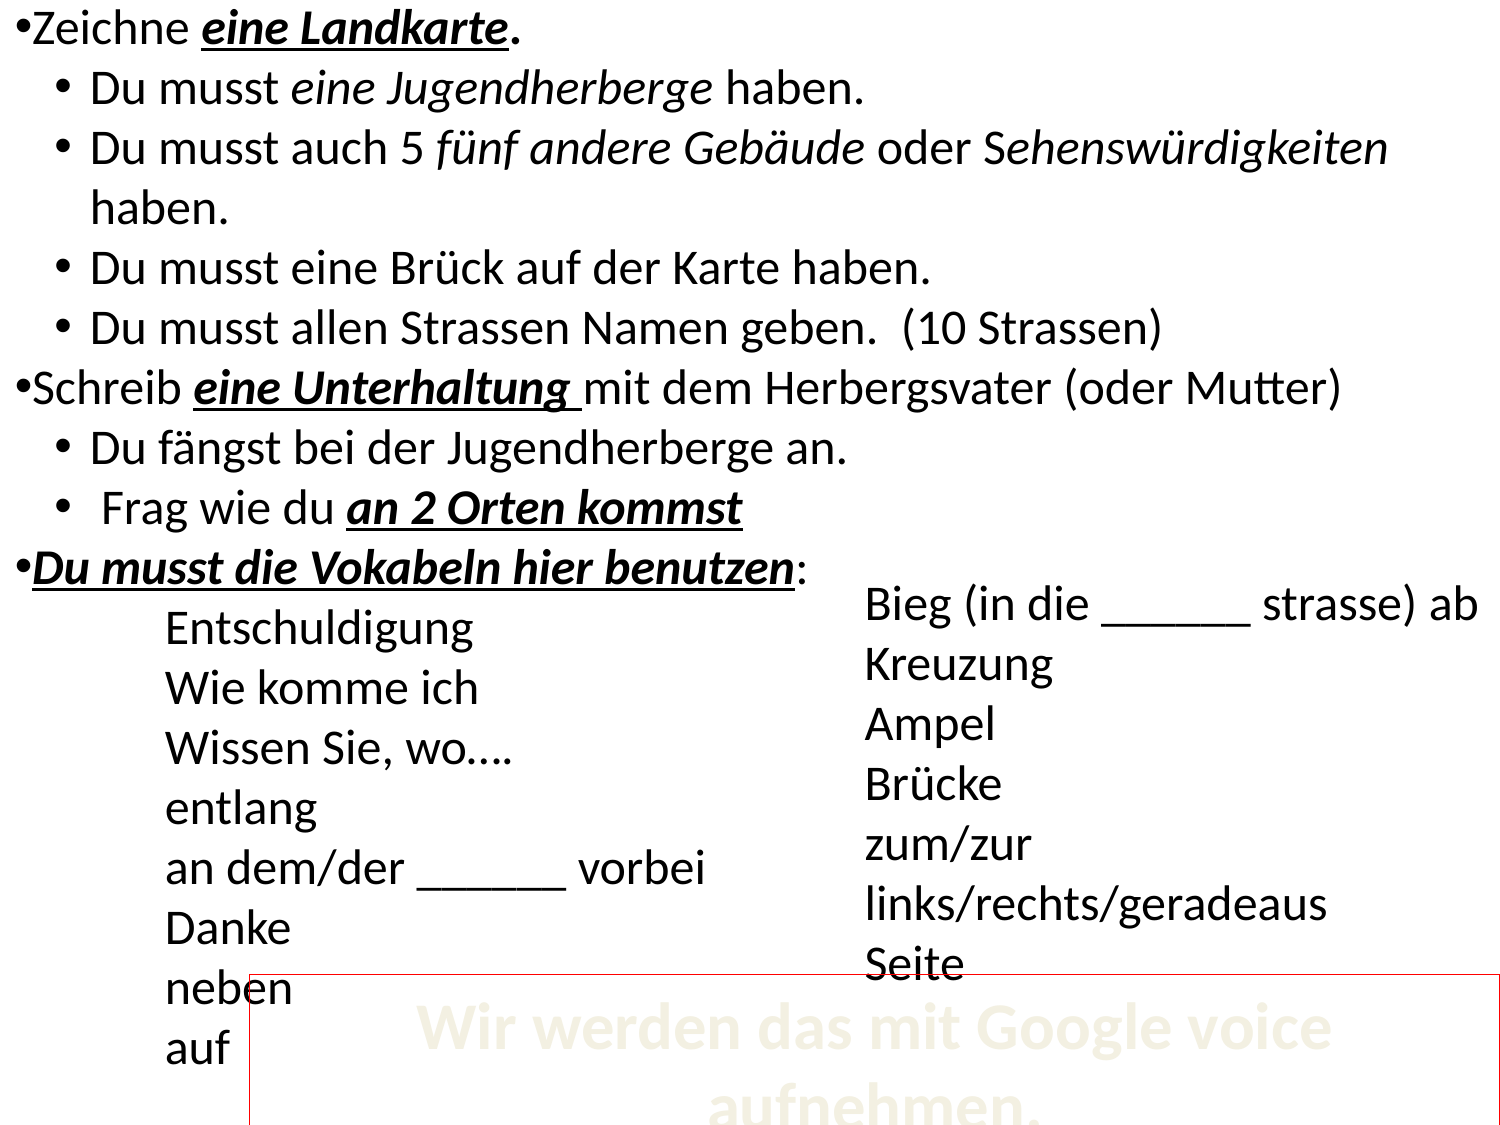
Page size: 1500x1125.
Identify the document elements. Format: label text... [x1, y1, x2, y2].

text_box Wir werden das mit Google voice aufnehmen. [249, 974, 1500, 1125]
text_box Zeichne eine Landkarte. Du musst eine Jugendherberge haben. Du musst auch 5 fünf andere Gebäude oder Sehenswürdigkeiten haben. Du musst eine Brück auf der Karte haben. Du musst allen Strassen Namen geben. (10 Strassen) Schreib eine Unterhaltung mit dem Herbergsvater (oder Mutter) Du fängst bei der Jugendherberge an. Frag wie du an 2 Orten kommst Du musst die Vokabeln hier benutzen: Entschuldigung Wie komme ich Wissen Sie, wo…. entlang an dem/der ______ vorbei Danke neben auf [0, 0, 1500, 1125]
text_box Bieg (in die ______ strasse) ab Kreuzung Ampel Brücke zum/zur links/rechts/geradeaus Seite [849, 562, 1500, 974]
